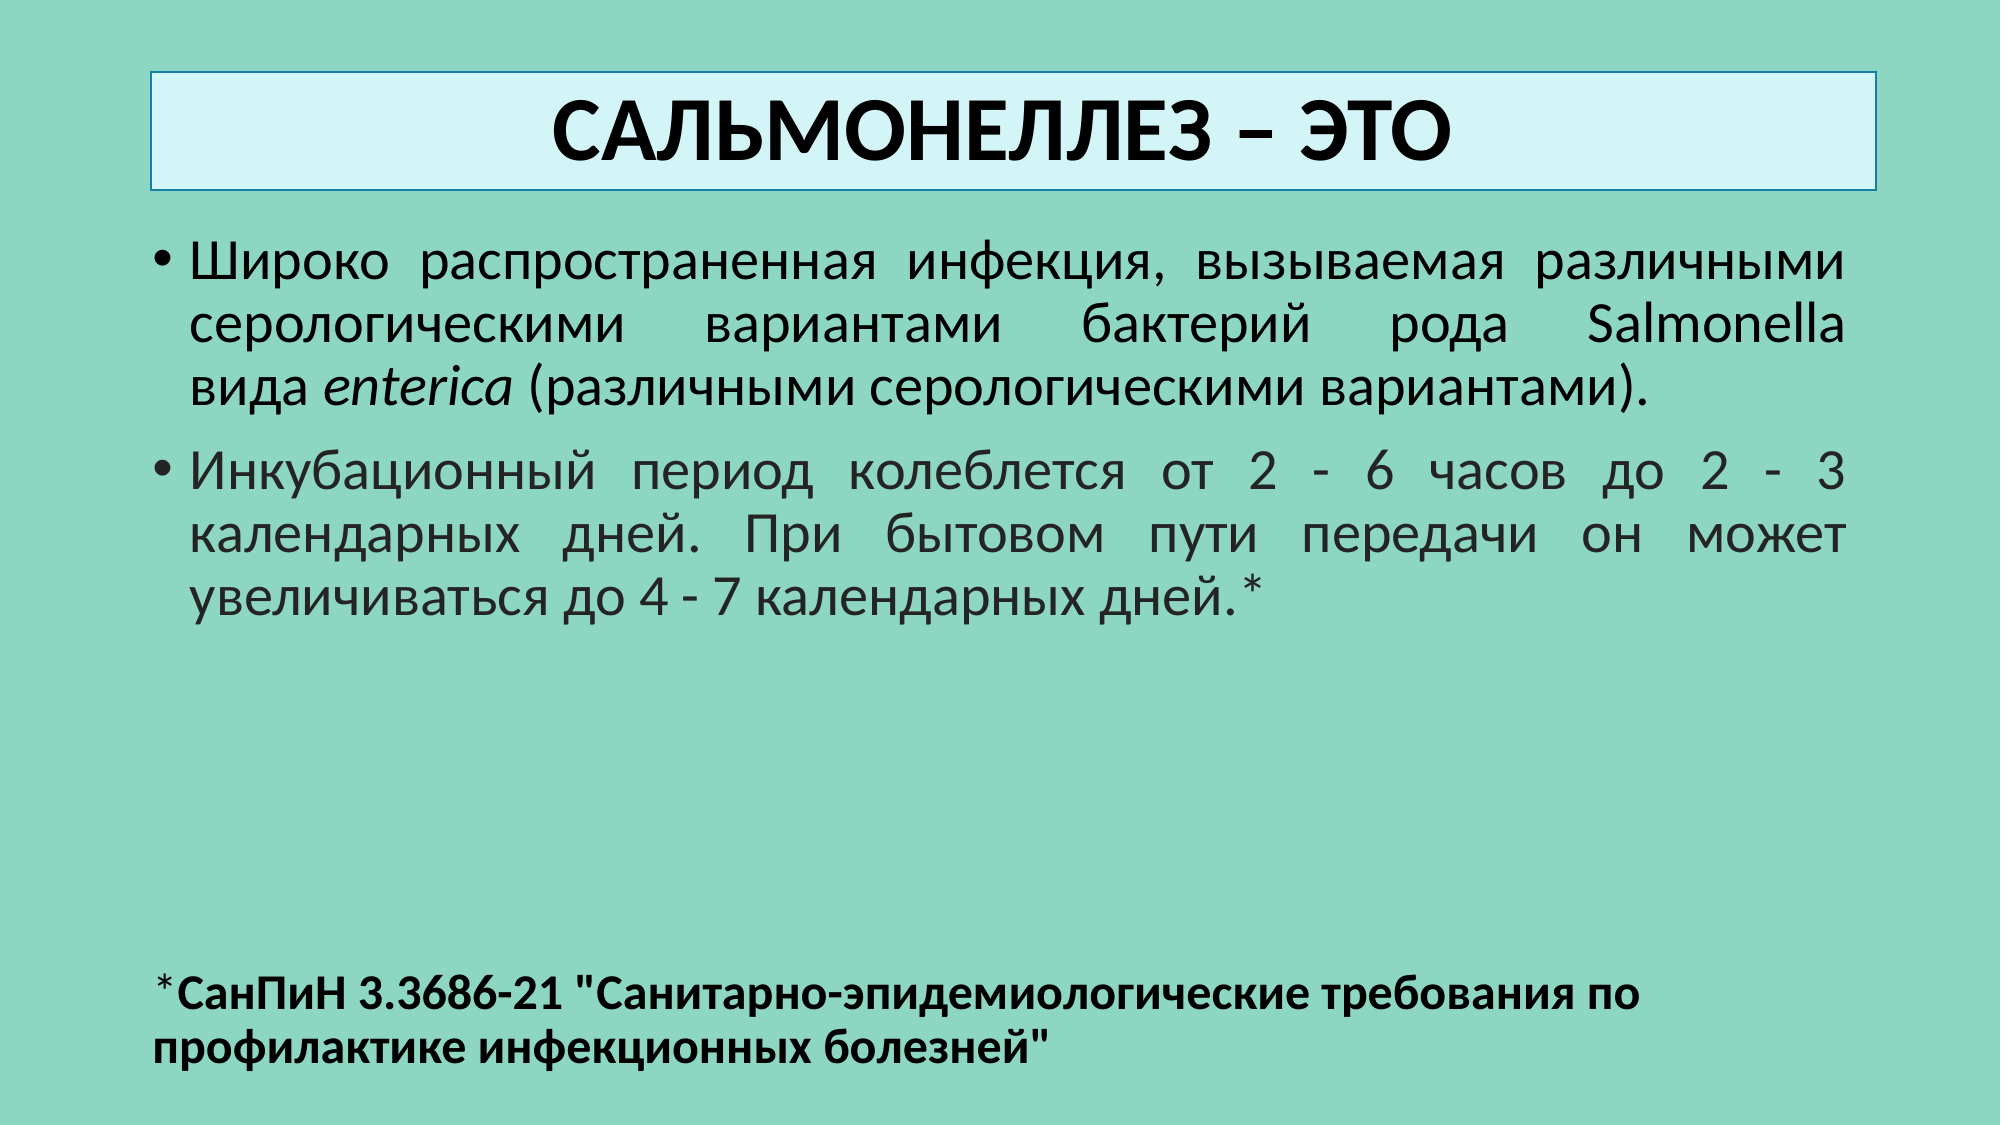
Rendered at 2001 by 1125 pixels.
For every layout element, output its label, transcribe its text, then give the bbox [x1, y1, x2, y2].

list Широко распространенная инфекция, вызываемая различными серологическими вариантами бактерий рода Salmonella вида enterica (различными серологическими вариантами). Инкубационный период колеблется от 2 - 6 часов до 2 - 3 календарных дней. При бытовом пути передачи он может увеличиваться до 4 - 7 календарных дней.* *СанПиН 3.3686-21 "Санитарно-эпидемиологические требования по профилактике инфекционных болезней" [137, 221, 1863, 1101]
title САЛЬМОНЕЛЛЕЗ – ЭТО [150, 71, 1877, 191]
